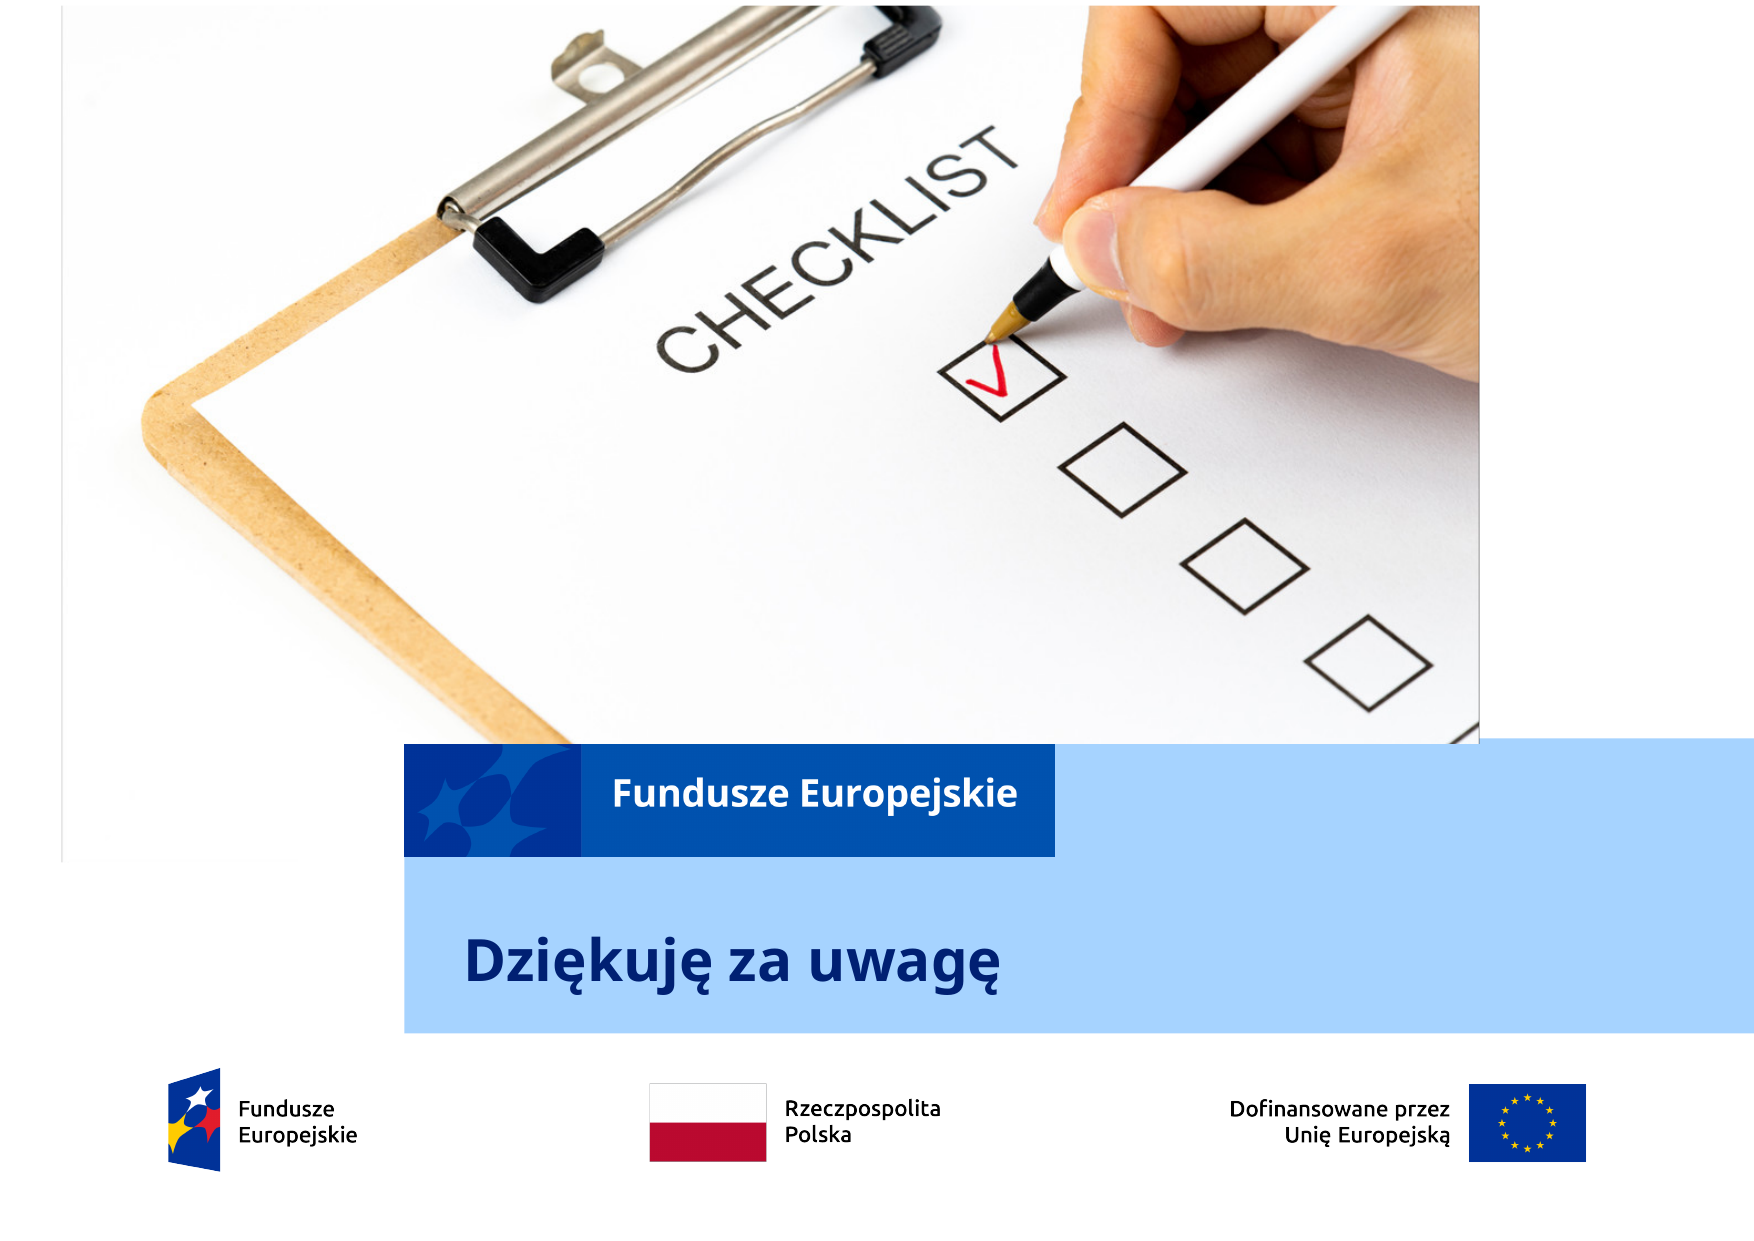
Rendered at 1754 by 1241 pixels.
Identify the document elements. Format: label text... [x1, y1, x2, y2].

title Dziękuję za uwagę [463, 917, 1704, 1034]
picture [129, 1045, 396, 1201]
picture [61, 5, 1480, 863]
picture [1192, 1045, 1625, 1201]
picture [610, 1044, 979, 1201]
